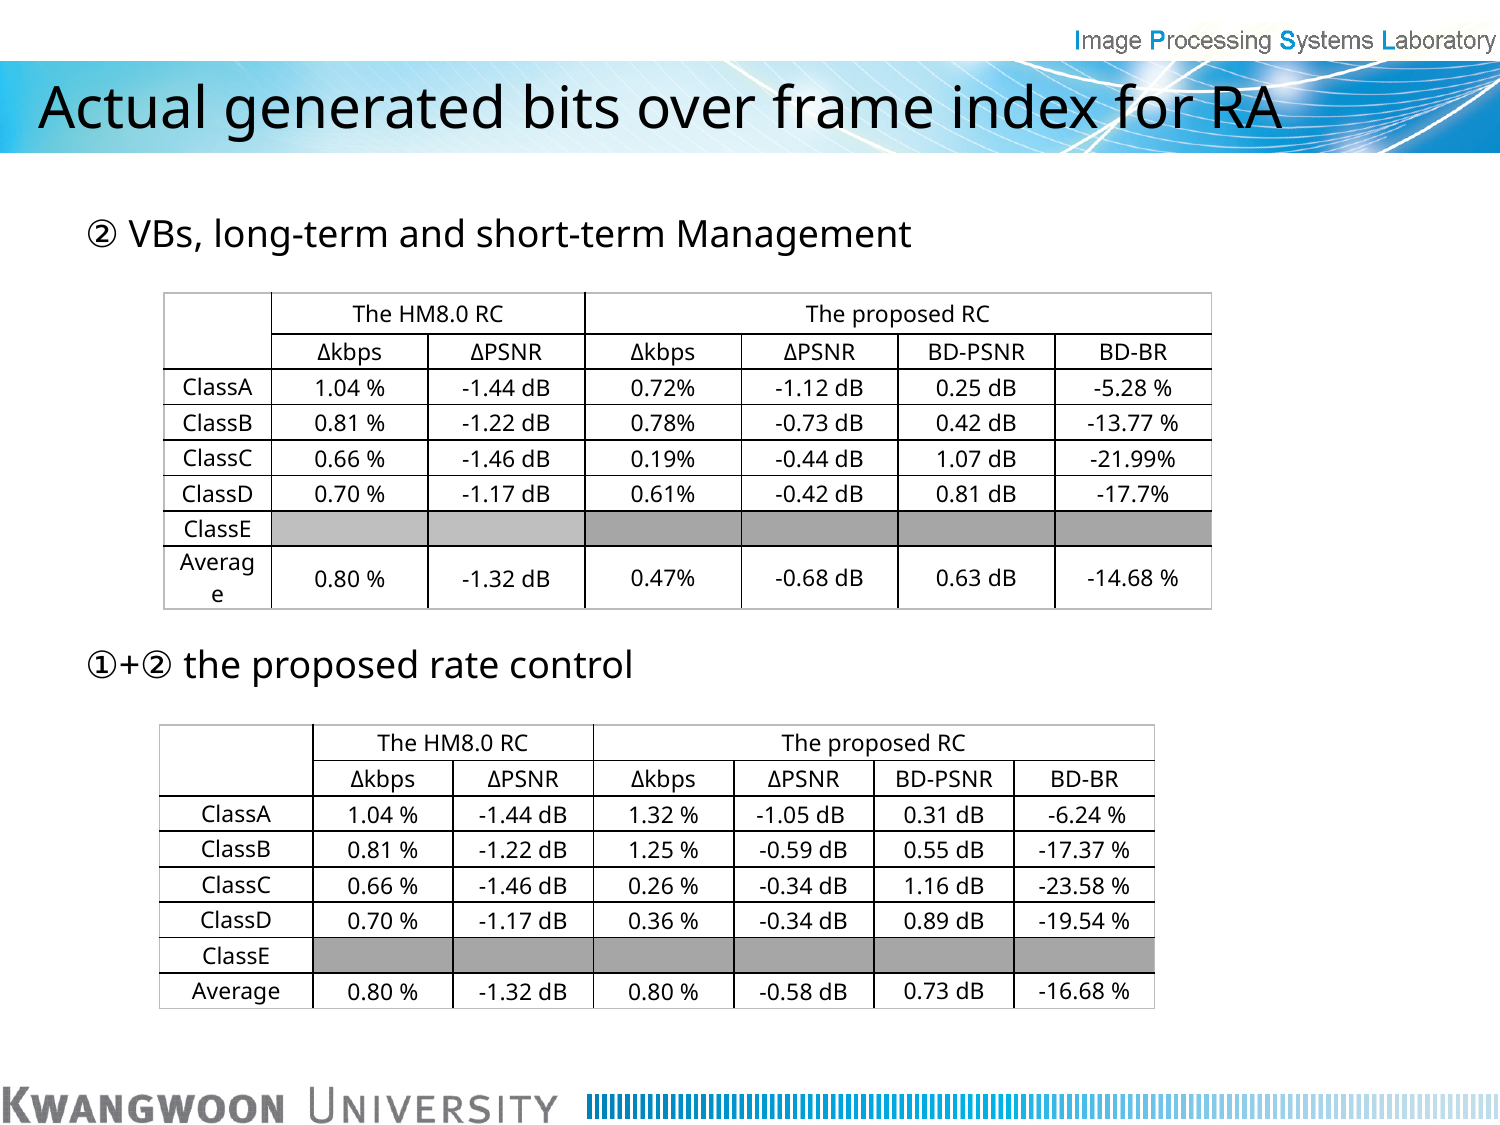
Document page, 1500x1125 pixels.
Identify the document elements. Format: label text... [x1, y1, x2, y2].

table_cell 0.31 dB [875, 797, 1013, 830]
table_cell 0.66 % [272, 441, 427, 475]
table_cell Average [165, 547, 271, 608]
table_cell -1.12 dB [742, 370, 897, 404]
table_cell -0.44 dB [742, 441, 897, 475]
table_cell Average [160, 974, 312, 1008]
table_cell BD-PSNR [875, 761, 1013, 795]
table_cell ClassB [160, 832, 312, 866]
table_cell 0.70 % [272, 476, 427, 510]
table_cell 0.61% [586, 476, 741, 510]
list ①+② the proposed rate control [70, 633, 1426, 714]
table_cell -21.99% [1056, 441, 1211, 475]
table_cell -1.46 dB [429, 441, 584, 475]
table_cell 0.47% [586, 547, 741, 608]
text_box ② VBs, long-term and short-term Management [70, 202, 1425, 274]
table_cell -1.22 dB [454, 832, 593, 866]
table_cell -1.22 dB [429, 405, 584, 439]
table_cell 0.26 % [594, 868, 733, 901]
table_cell -1.32 dB [454, 974, 593, 1008]
table_cell ClassE [160, 938, 312, 972]
table_header [160, 726, 312, 795]
table_cell 0.81 % [314, 832, 452, 866]
table_cell -17.7% [1056, 476, 1211, 510]
table_cell -1.44 dB [454, 797, 593, 830]
table_cell Δkbps [594, 761, 733, 795]
table_cell [429, 512, 584, 545]
table_header The HM8.0 RC [314, 726, 593, 760]
table_cell 1.25 % [594, 832, 733, 866]
table_cell ClassC [165, 441, 271, 475]
table_cell BD-BR [1056, 335, 1211, 368]
table_cell BD-BR [1015, 761, 1154, 795]
table_cell 0.63 dB [899, 547, 1054, 608]
table_cell -17.37 % [1015, 832, 1154, 866]
table_cell -0.42 dB [742, 476, 897, 510]
table_cell ClassD [160, 903, 312, 937]
table_cell [735, 938, 873, 972]
table_cell Δkbps [586, 335, 741, 368]
table_cell -0.34 dB [735, 868, 873, 901]
table_cell [586, 512, 741, 545]
table_cell [899, 512, 1054, 545]
table_cell ClassB [165, 405, 271, 439]
table_cell ClassE [165, 512, 271, 545]
table_cell -1.05 dB [735, 797, 873, 830]
table_cell 0.80 % [594, 974, 733, 1008]
table_cell 0.78% [586, 405, 741, 439]
table_cell [594, 938, 733, 972]
table_cell 1.04 % [314, 797, 452, 830]
table_cell 0.81 dB [899, 476, 1054, 510]
table_cell [1056, 512, 1211, 545]
table_cell -1.17 dB [454, 903, 593, 937]
table_cell ΔPSNR [454, 761, 593, 795]
table_cell 0.19% [586, 441, 741, 475]
table_cell 0.42 dB [899, 405, 1054, 439]
table_cell [314, 938, 452, 972]
table_cell -16.68 % [1015, 974, 1154, 1008]
table_cell -13.77 % [1056, 405, 1211, 439]
table_cell -23.58 % [1015, 868, 1154, 901]
table_header The HM8.0 RC [272, 294, 584, 333]
table_cell 0.55 dB [875, 832, 1013, 866]
table_cell -0.34 dB [735, 903, 873, 937]
table_cell [875, 938, 1013, 972]
table_cell 0.81 % [272, 405, 427, 439]
table_cell Δkbps [314, 761, 452, 795]
table_cell 0.80 % [314, 974, 452, 1008]
table_cell 1.04 % [272, 370, 427, 404]
table_cell -1.32 dB [429, 547, 584, 608]
table_header [165, 294, 271, 368]
table_cell BD-PSNR [899, 335, 1054, 368]
table_cell -14.68 % [1056, 547, 1211, 608]
table_cell -6.24 % [1015, 797, 1154, 830]
table_cell 0.73 dB [875, 974, 1013, 1008]
table_cell 1.07 dB [899, 441, 1054, 475]
table_cell 0.80 % [272, 547, 427, 608]
table_cell 0.70 % [314, 903, 452, 937]
table_cell 0.66 % [314, 868, 452, 901]
table_cell 0.25 dB [899, 370, 1054, 404]
table_cell -19.54 % [1015, 903, 1154, 937]
table_cell 0.36 % [594, 903, 733, 937]
table_cell -1.46 dB [454, 868, 593, 901]
table_cell 1.16 dB [875, 868, 1013, 901]
table_header The proposed RC [586, 294, 1211, 333]
table_cell [742, 512, 897, 545]
table_cell 0.72% [586, 370, 741, 404]
table_cell [454, 938, 593, 972]
title Actual generated bits over frame index for RA [23, 58, 1337, 153]
table_cell ΔPSNR [429, 335, 584, 368]
table_cell -5.28 % [1056, 370, 1211, 404]
table_cell -1.17 dB [429, 476, 584, 510]
table_cell Δkbps [272, 335, 427, 368]
table_header The proposed RC [594, 726, 1154, 760]
table_cell ClassD [165, 476, 271, 510]
table_cell [1015, 938, 1154, 972]
table_cell 1.32 % [594, 797, 733, 830]
table_cell 0.89 dB [875, 903, 1013, 937]
table_cell ClassA [165, 370, 271, 404]
table_cell ΔPSNR [735, 761, 873, 795]
table_cell ClassA [160, 797, 312, 830]
table_cell -0.73 dB [742, 405, 897, 439]
table_cell -0.58 dB [735, 974, 873, 1008]
picture [0, 0, 1500, 1125]
table_cell -0.59 dB [735, 832, 873, 866]
table_cell ΔPSNR [742, 335, 897, 368]
table_cell [272, 512, 427, 545]
table_cell -1.44 dB [429, 370, 584, 404]
table_cell ClassC [160, 868, 312, 901]
table_cell -0.68 dB [742, 547, 897, 608]
